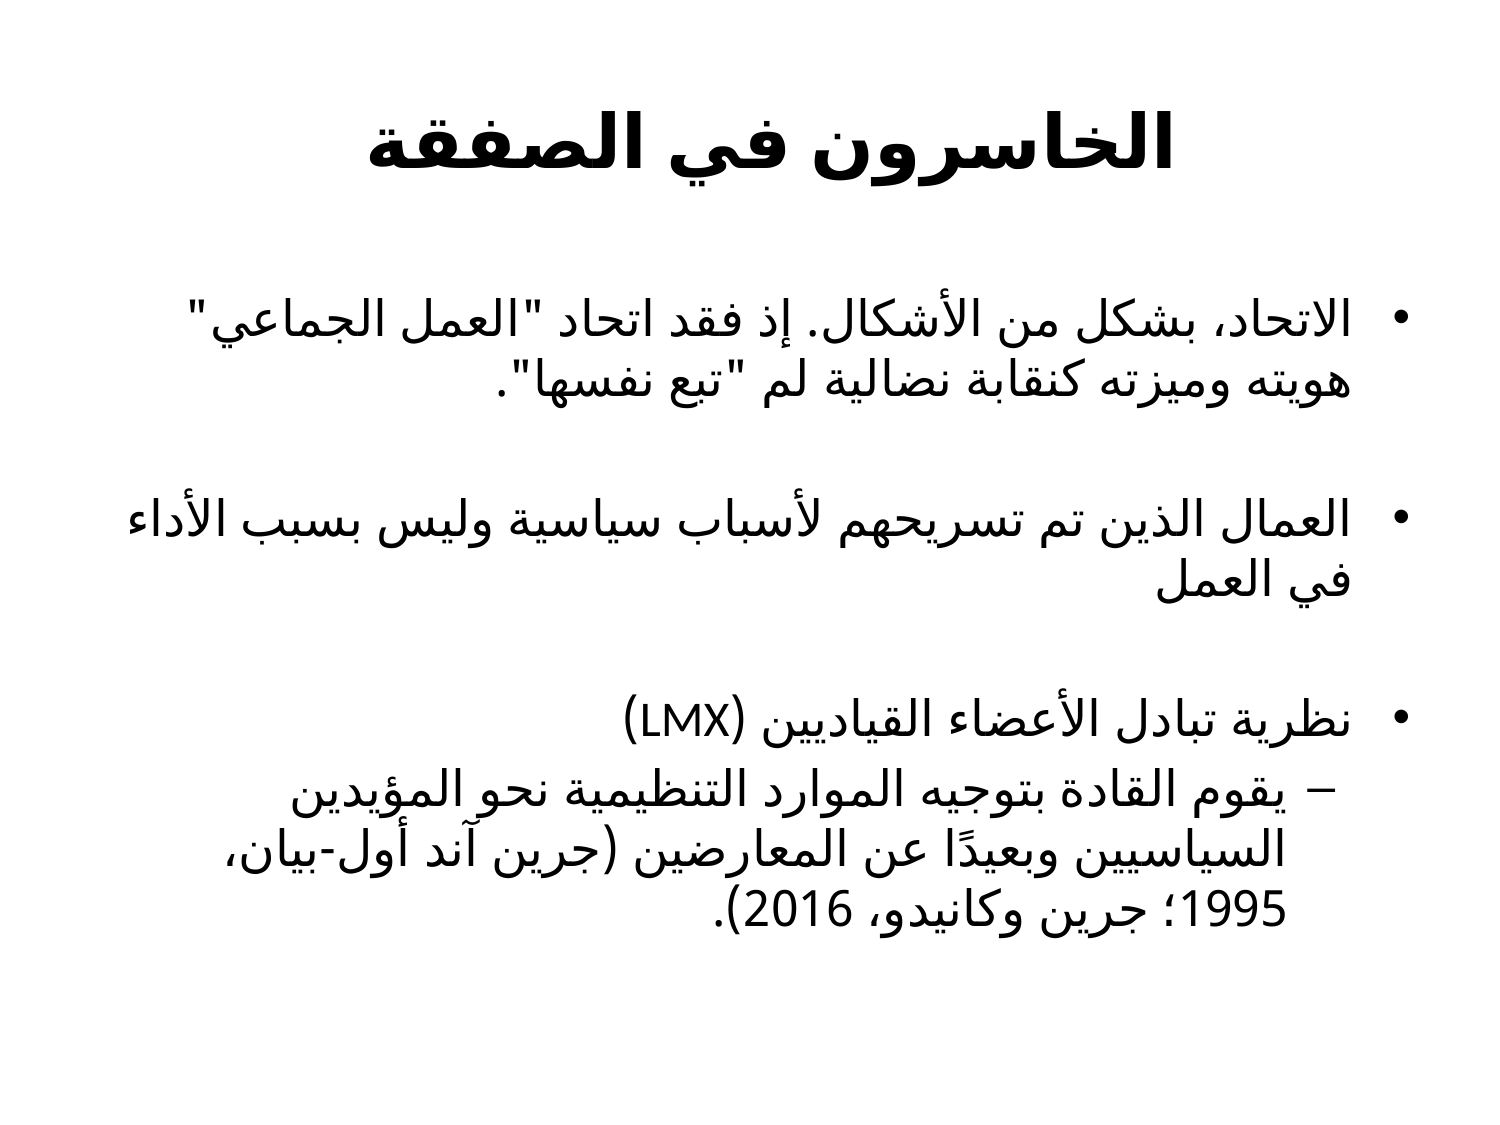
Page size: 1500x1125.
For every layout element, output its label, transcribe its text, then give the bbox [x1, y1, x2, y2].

title الخاسرون في الصفقة؟ [75, 45, 1425, 233]
list الاتحاد، بشكل من الأشكال. إذ فقد اتحاد "العمل الجماعي" هويته وميزته كنقابة نضالية لم "تبع نفسها". العمال الذين تم تسريحهم لأسباب سياسية وليس بسبب الأداء في العمل نظرية تبادل الأعضاء القياديين (LMX) يقوم القادة بتوجيه الموارد التنظيمية نحو المؤيدين السياسيين وبعيدًا عن المعارضين (جرين آند أول-بيان، 1995؛ جرين وكانيدو، 2016). [75, 278, 1425, 1022]
